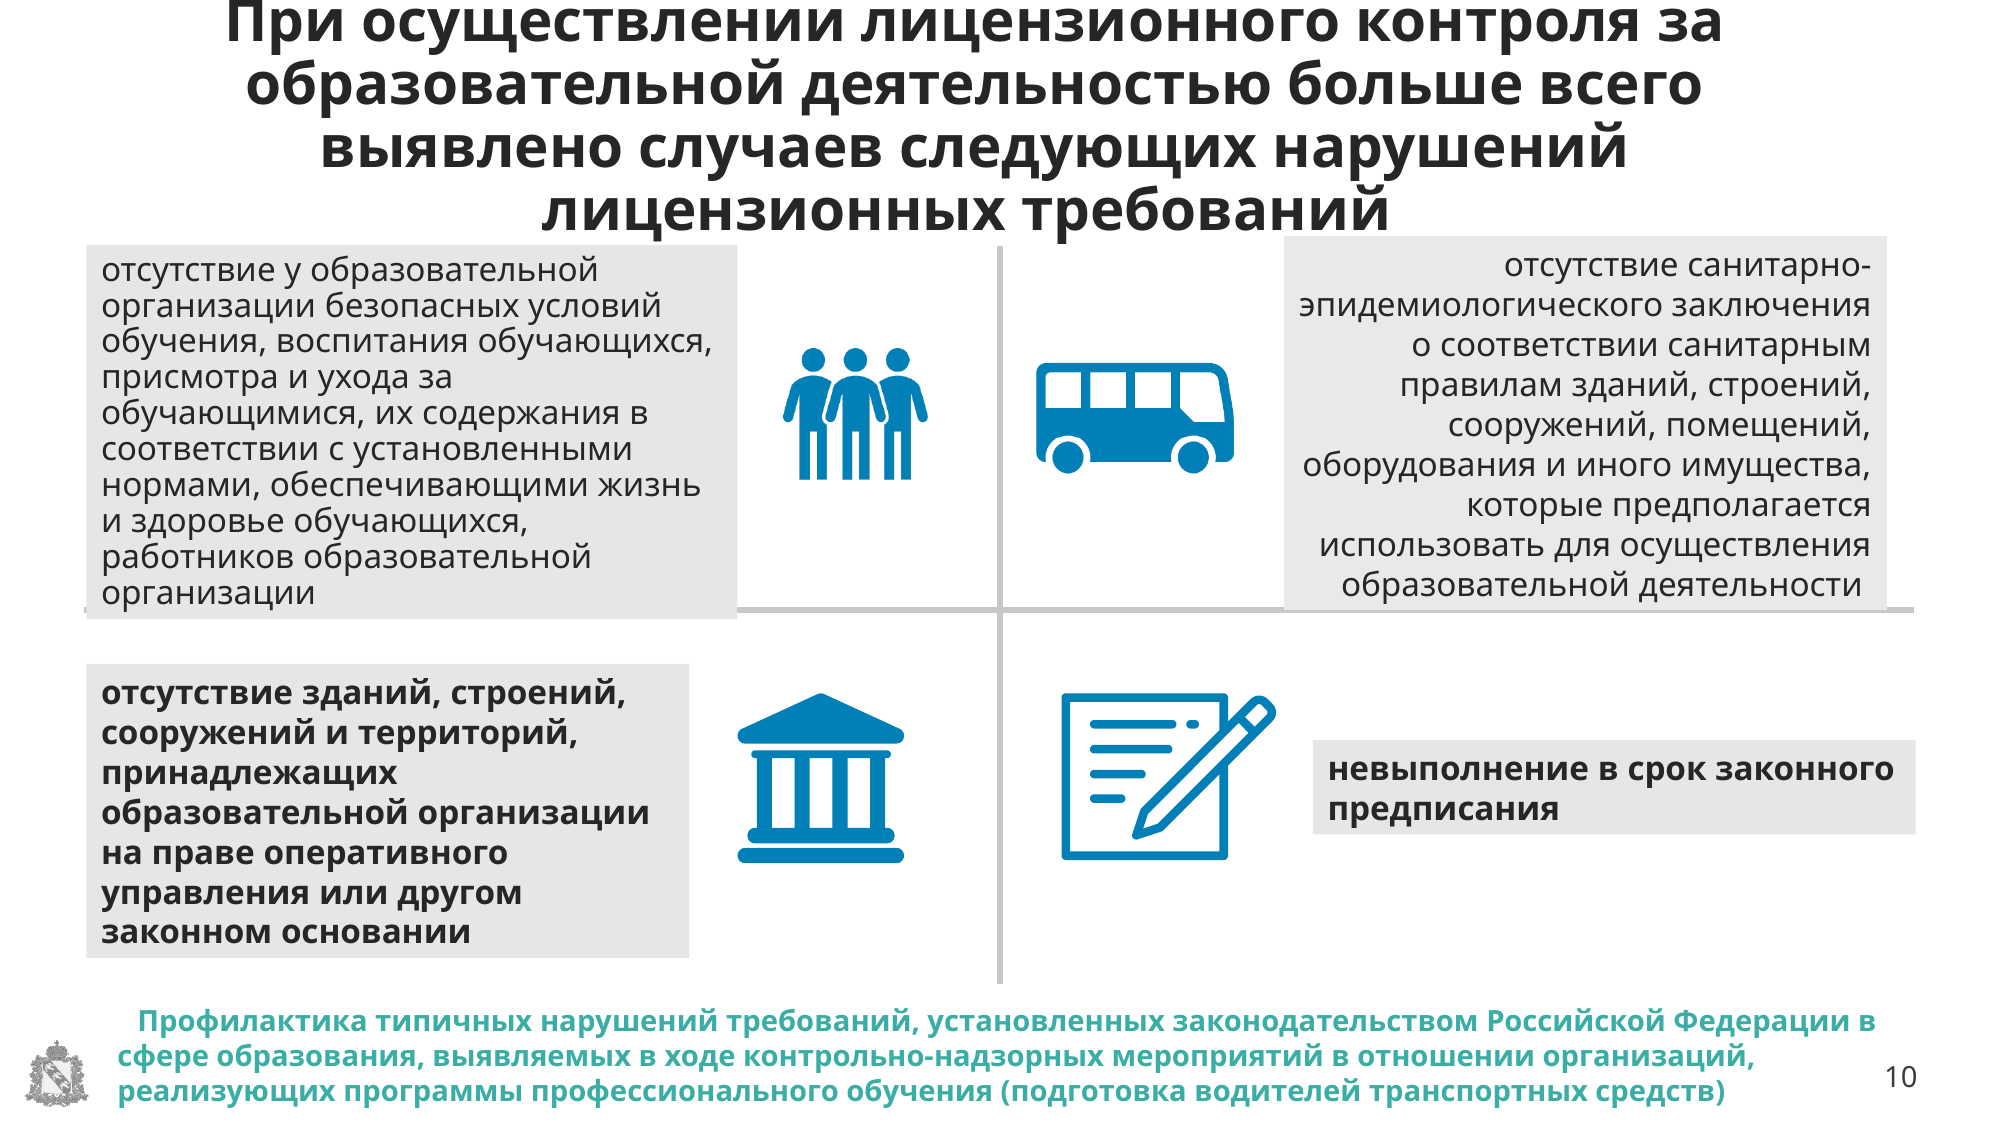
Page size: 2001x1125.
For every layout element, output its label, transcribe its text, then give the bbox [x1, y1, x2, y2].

picture [1027, 309, 1242, 524]
text_box отсутствие санитарно-эпидемиологического заключения о соответствии санитарным правилам зданий, строений, сооружений, помещений, оборудования и иного имущества, которые предполагается использовать для осуществления образовательной деятельности [1284, 236, 1887, 610]
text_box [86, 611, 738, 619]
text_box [1061, 693, 1277, 860]
text_box невыполнение в срок законного предписания [1312, 739, 1916, 835]
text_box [737, 693, 905, 864]
title При осуществлении лицензионного контроля за образовательной деятельностью больше всего выявлено случаев следующих нарушений лицензионных требований [83, 126, 1866, 241]
text_box отсутствие у образовательной организации безопасных условий обучения, воспитания обучающихся, присмотра и ухода за обучающимися, их содержания в соответствии с установленными нормами, обеспечивающими жизнь и здоровье обучающихся, работников образовательной организации [86, 245, 738, 610]
text_box [291, 241, 1284, 289]
text_box отсутствие зданий, строений, сооружений и территорий, принадлежащих образовательной организации на праве оперативного управления или другом законном основании [86, 663, 690, 958]
picture [774, 332, 936, 495]
